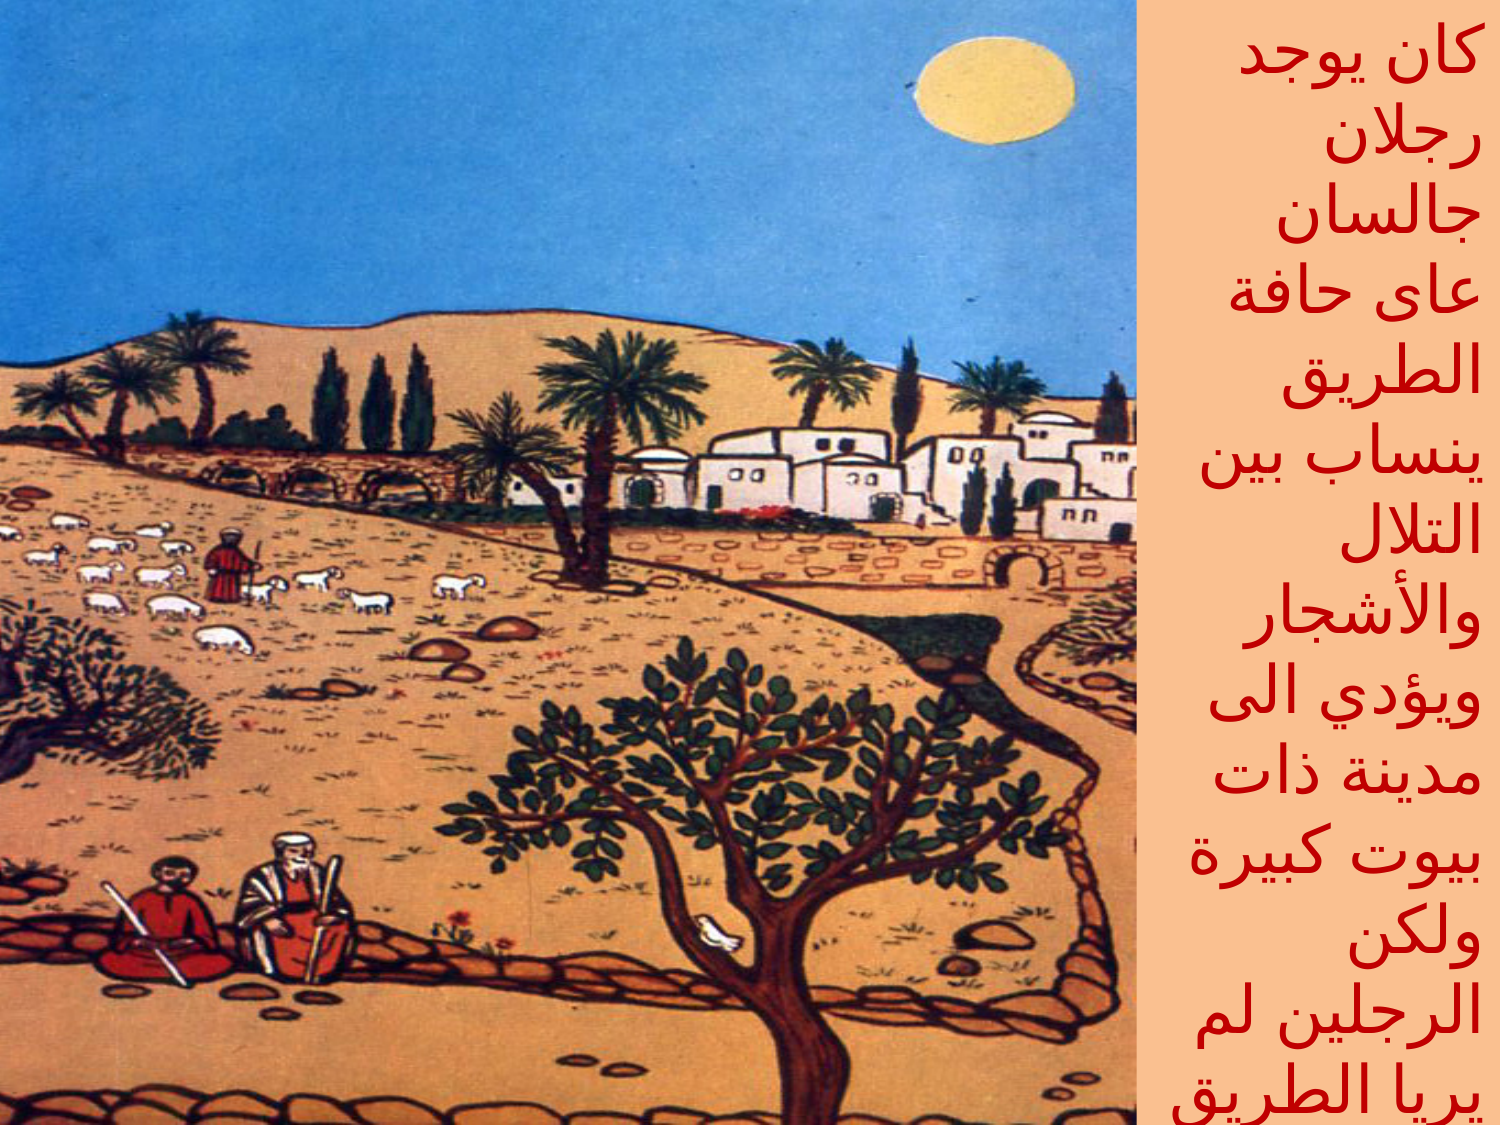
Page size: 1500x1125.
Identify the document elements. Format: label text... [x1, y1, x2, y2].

text_box كان يوجد رجلان جالسان عاى حافة الطريق ينساب بين التلال والأشجار ويؤدي الى مدينة ذات بيوت كبيرة ولكن الرجلين لم يريا الطريق ولا التلال ولا الأشجار ولا البيوت [1138, 0, 1500, 1125]
picture [0, 0, 1137, 1125]
